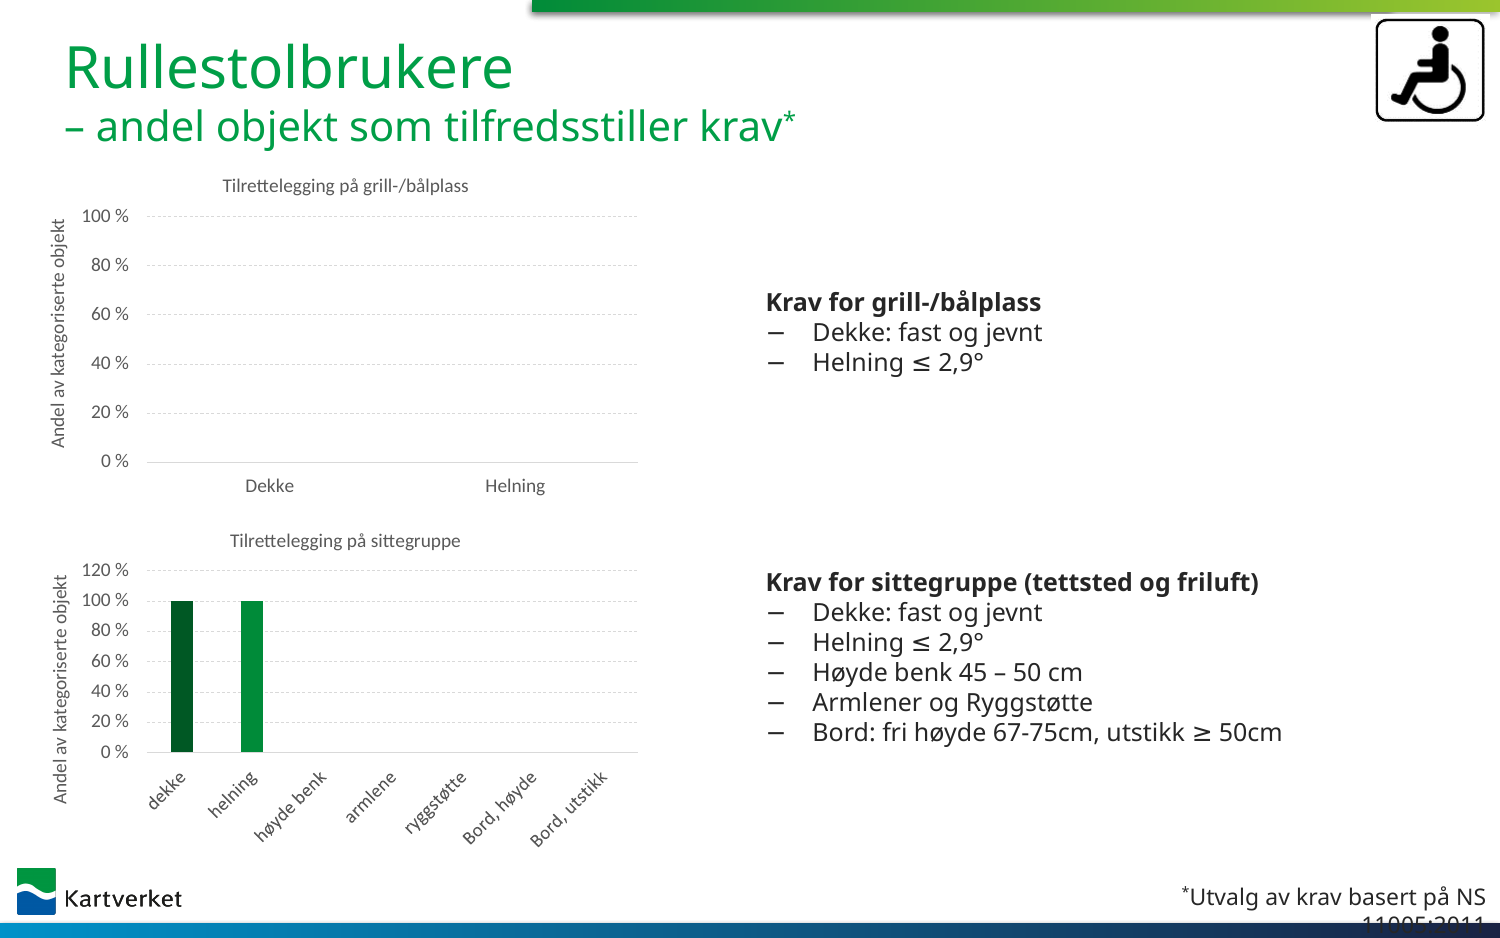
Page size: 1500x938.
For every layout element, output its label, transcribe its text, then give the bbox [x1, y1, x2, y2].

picture [41, 520, 650, 859]
picture [1371, 13, 1491, 127]
picture [41, 166, 650, 505]
text_box *Utvalg av krav basert på NS 11005:2011 [1068, 873, 1500, 938]
text_box Rullestolbrukere – andel objekt som tilfredsstiller krav* [49, 14, 1431, 158]
text_box Krav for grill-/bålplass Dekke: fast og jevnt Helning ≤ 2,9° [750, 279, 1452, 384]
text_box Krav for sittegruppe (tettsted og friluft) Dekke: fast og jevnt Helning ≤ 2,9° Høyde benk 45 – 50 cm Armlener og Ryggstøtte Bord: fri høyde 67-75cm, utstikk ≥ 50cm [750, 559, 1500, 754]
